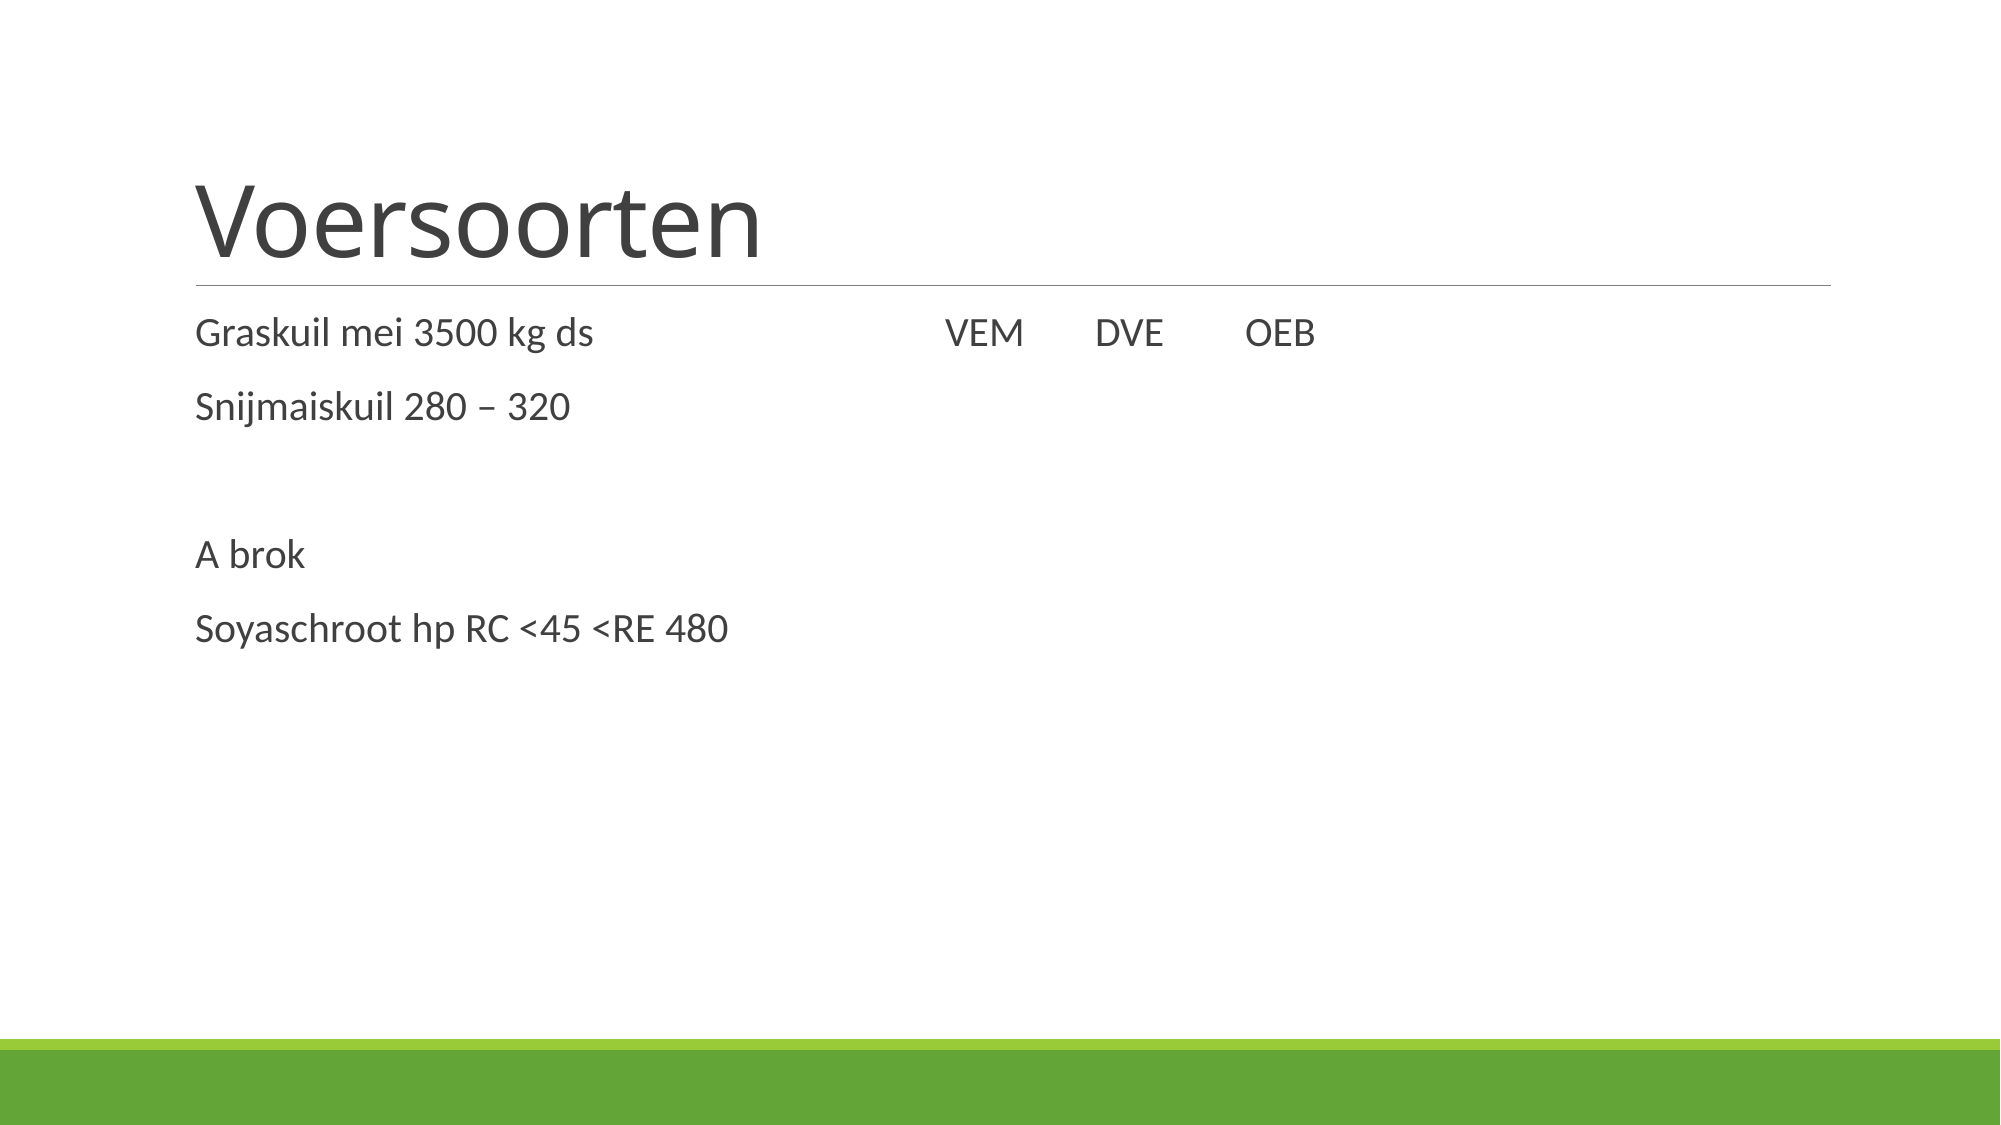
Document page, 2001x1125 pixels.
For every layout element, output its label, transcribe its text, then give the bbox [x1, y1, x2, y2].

list Graskuil mei 3500 kg ds VEM DVE OEB Snijmaiskuil 280 – 320 A brok Soyaschroot hp RC <45 <RE 480 [180, 302, 1830, 963]
title Voersoorten [180, 47, 1830, 285]
